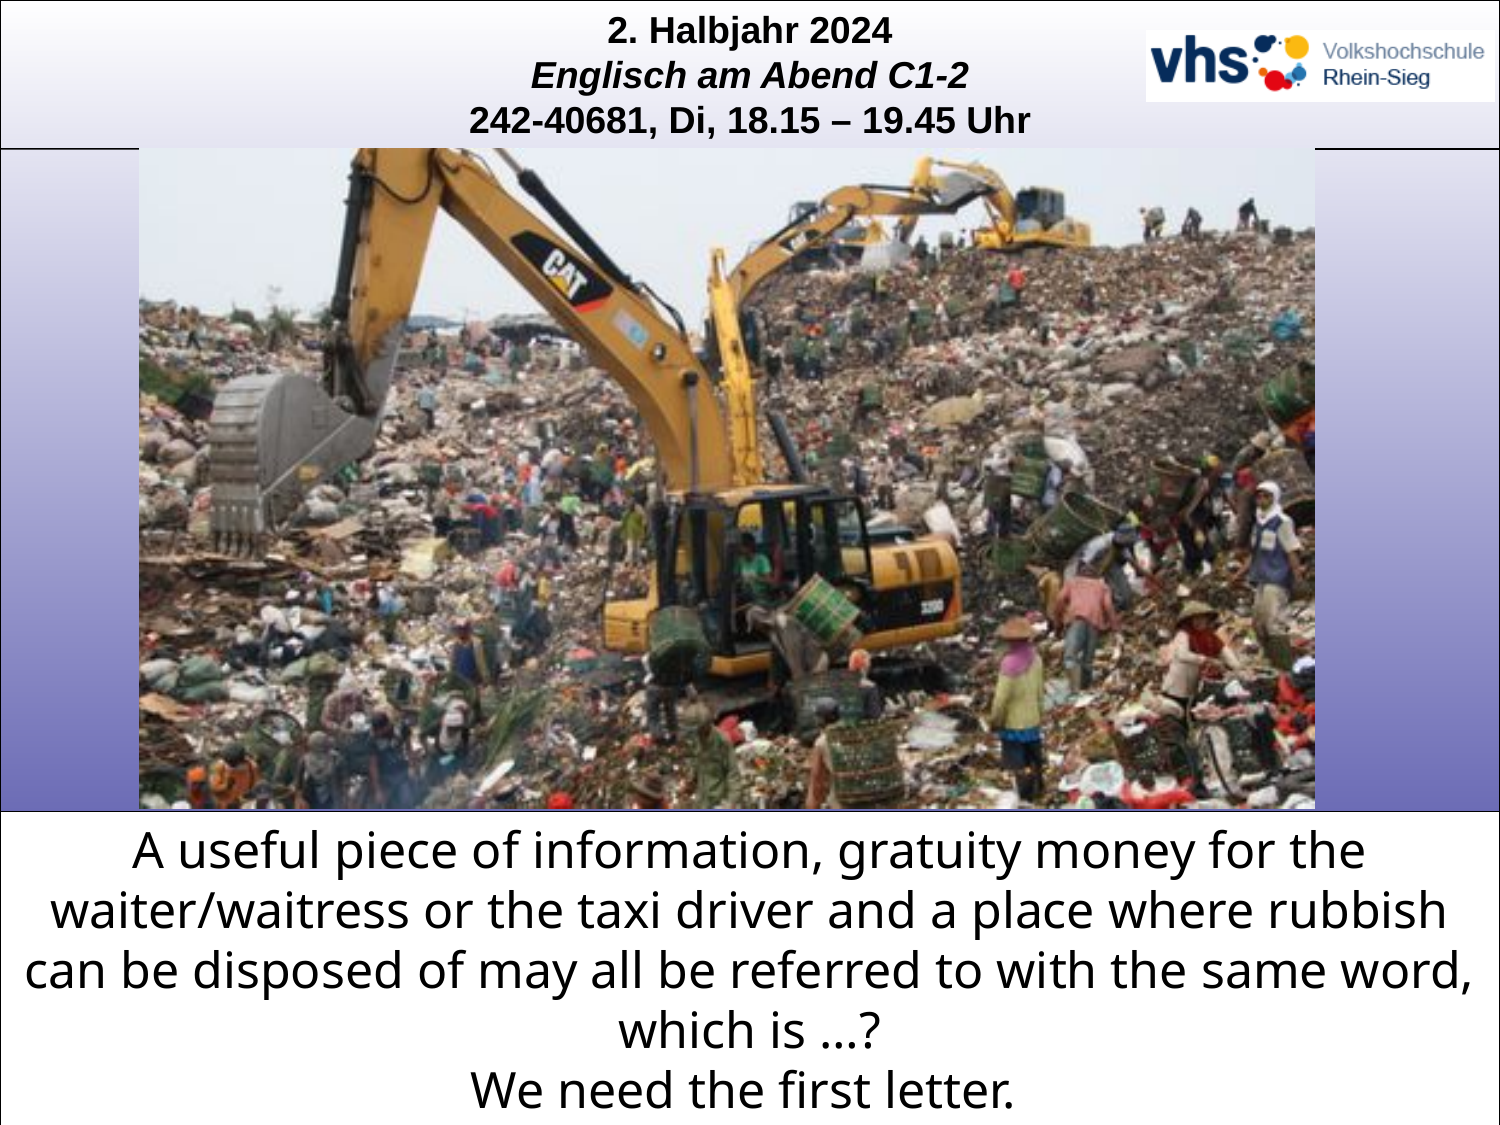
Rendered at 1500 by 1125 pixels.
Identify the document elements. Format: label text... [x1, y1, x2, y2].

picture [1146, 30, 1495, 102]
picture [138, 148, 1315, 810]
text_box A useful piece of information, gratuity money for the waiter/waitress or the taxi driver and a place where rubbish can be disposed of may all be referred to with the same word, which is …? We need the first letter. [0, 811, 1500, 1125]
